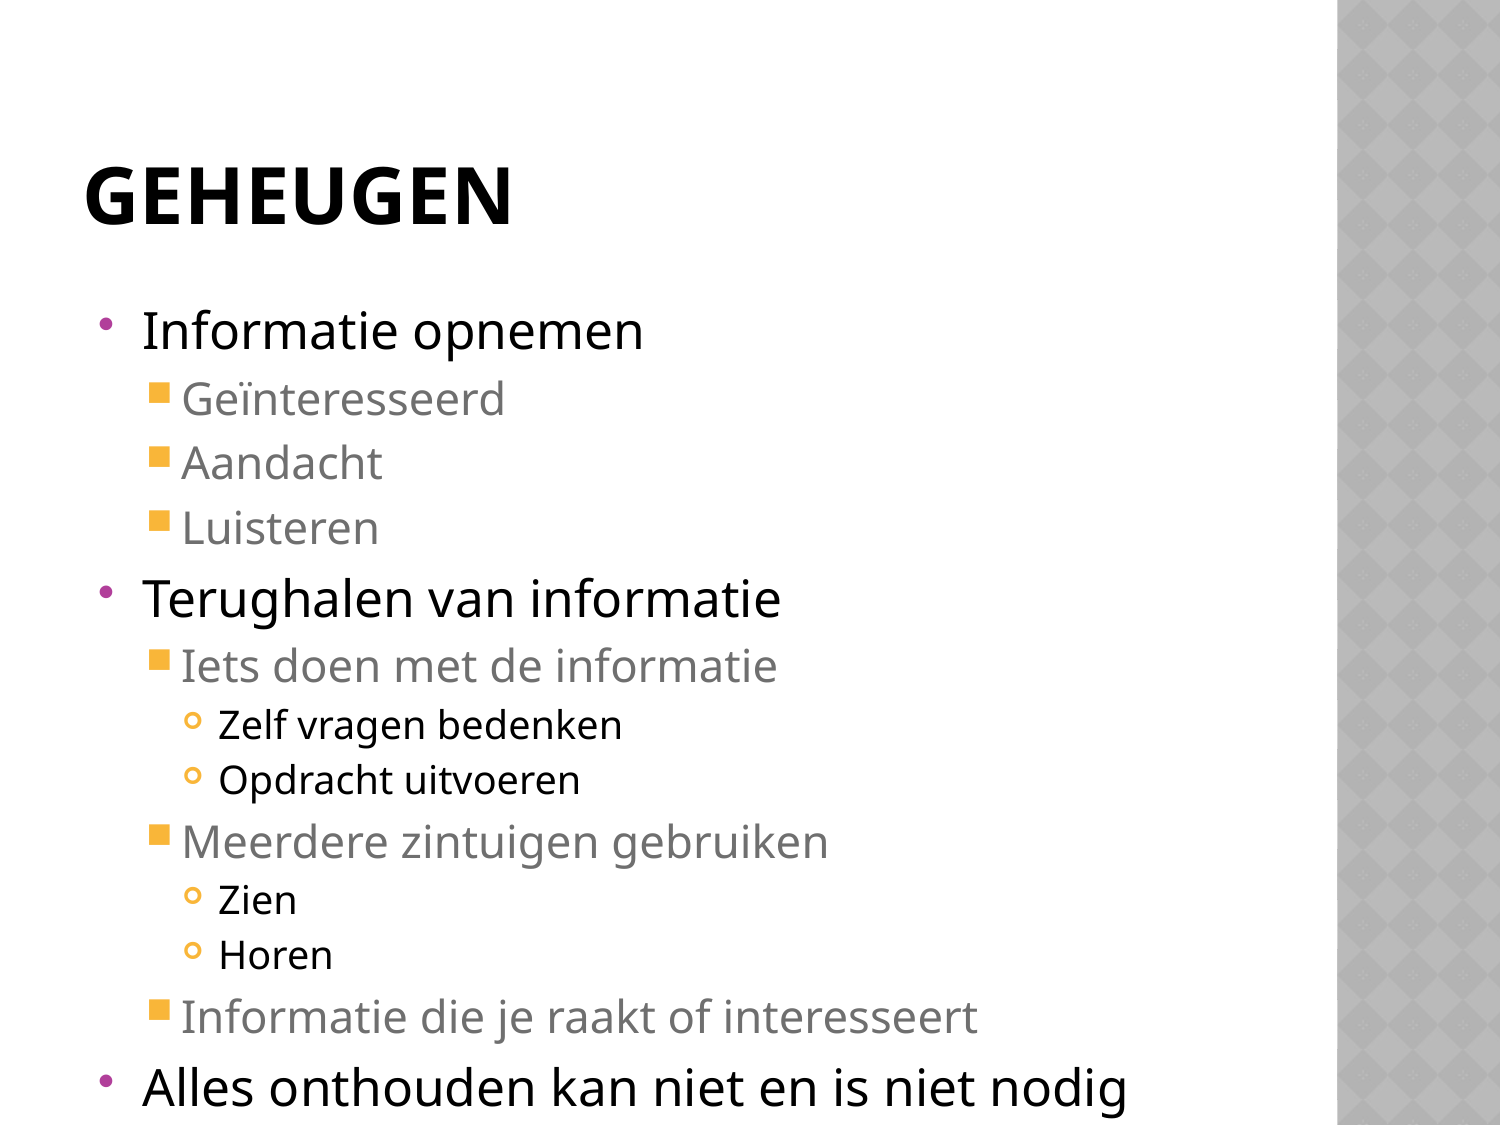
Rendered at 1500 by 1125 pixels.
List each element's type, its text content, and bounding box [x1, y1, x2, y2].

title Geheugen [75, 52, 1263, 240]
list Informatie opnemen Geïnteresseerd Aandacht Luisteren Terughalen van informatie Iets doen met de informatie Zelf vragen bedenken Opdracht uitvoeren Meerdere zintuigen gebruiken Zien Horen Informatie die je raakt of interesseert Alles onthouden kan niet en is niet nodig [85, 290, 1235, 1125]
